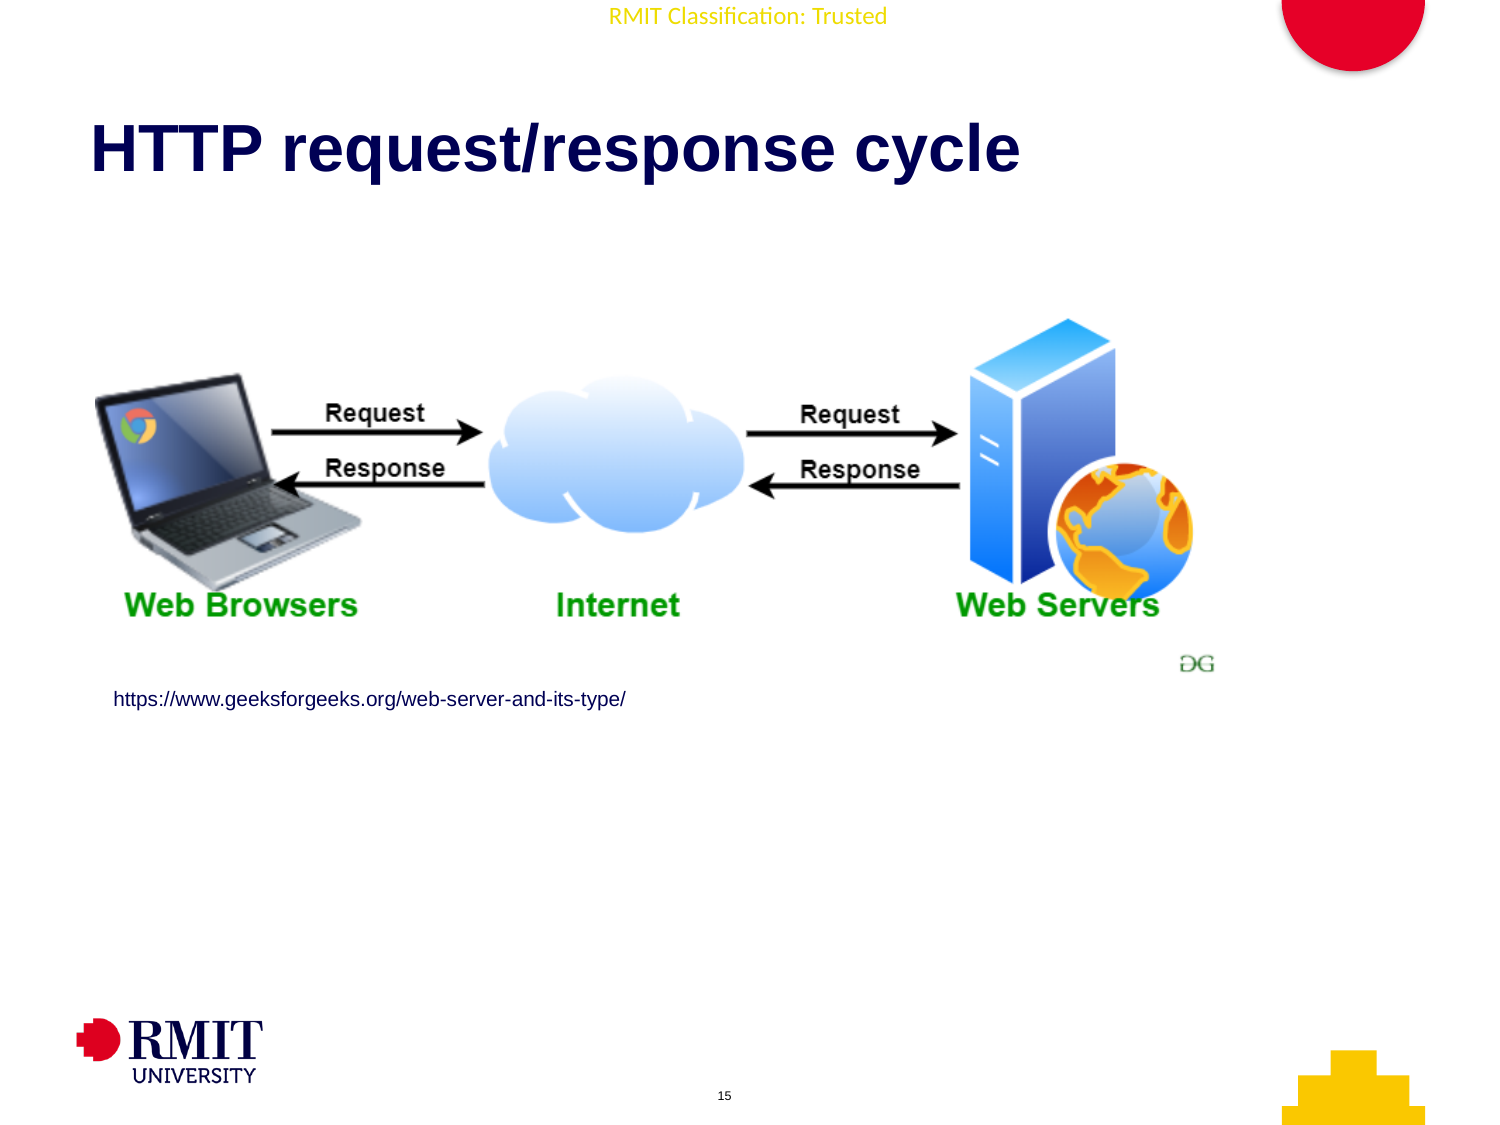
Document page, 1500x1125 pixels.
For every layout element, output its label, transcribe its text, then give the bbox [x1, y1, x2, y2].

title HTTP request/response cycle [75, 23, 1237, 267]
text_box https://www.geeksforgeeks.org/web-server-and-its-type/ [98, 685, 642, 718]
picture [57, 1001, 281, 1102]
picture [95, 309, 1217, 676]
